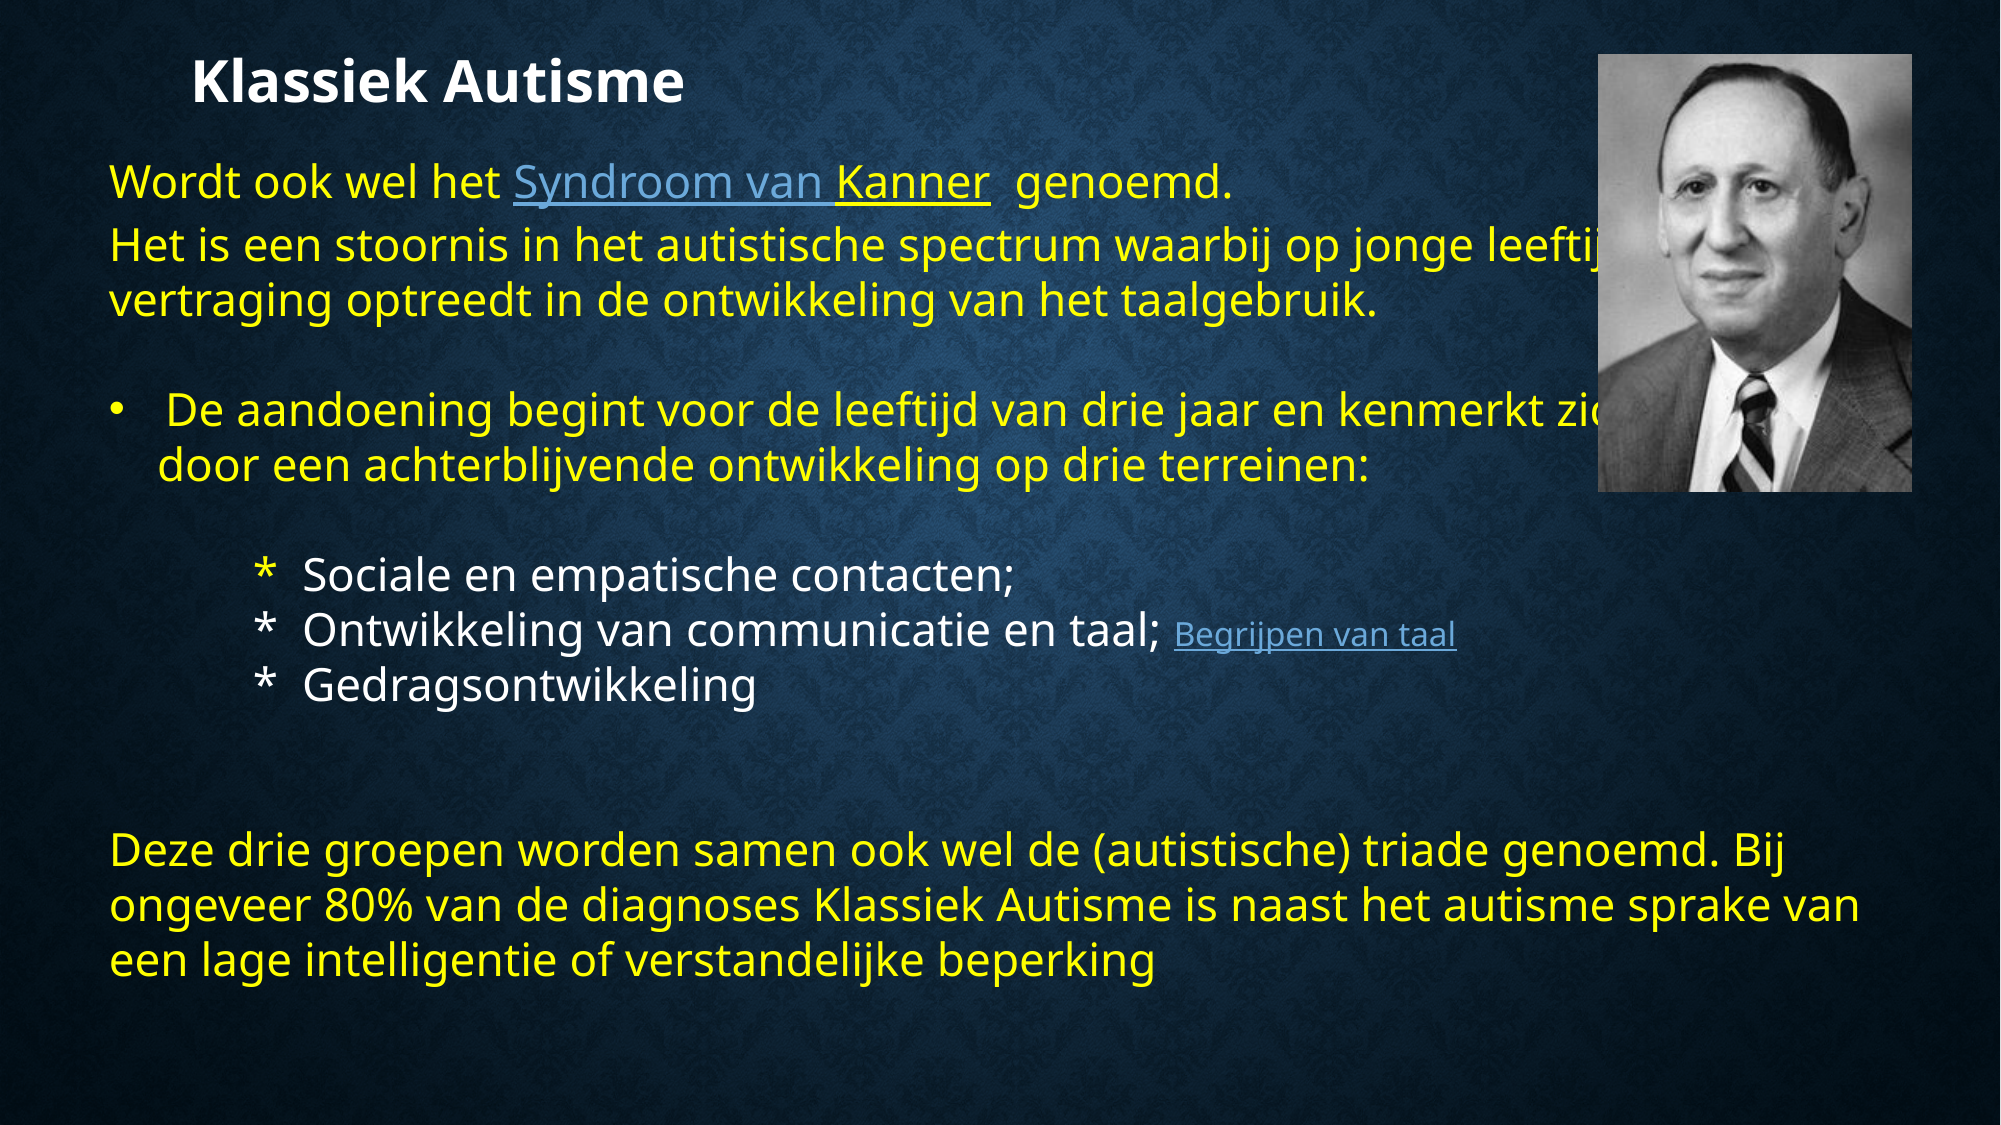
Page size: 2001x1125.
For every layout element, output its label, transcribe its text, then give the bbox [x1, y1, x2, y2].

text_box Wordt ook wel het Syndroom van Kanner genoemd. Het is een stoornis in het autistische spectrum waarbij op jonge leeftijd vertraging optreedt in de ontwikkeling van het taalgebruik. De aandoening begint voor de leeftijd van drie jaar en kenmerkt zich door een achterblijvende ontwikkeling op drie terreinen: * Sociale en empatische contacten; * Ontwikkeling van communicatie en taal; Begrijpen van taal * Gedragsontwikkeling Deze drie groepen worden samen ook wel de (autistische) triade genoemd. Bij ongeveer 80% van de diagnoses Klassiek Autisme is naast het autisme sprake van een lage intelligentie of verstandelijke beperking [94, 145, 1912, 993]
text_box Klassiek Autisme [175, 36, 1406, 122]
picture [1598, 53, 1912, 493]
